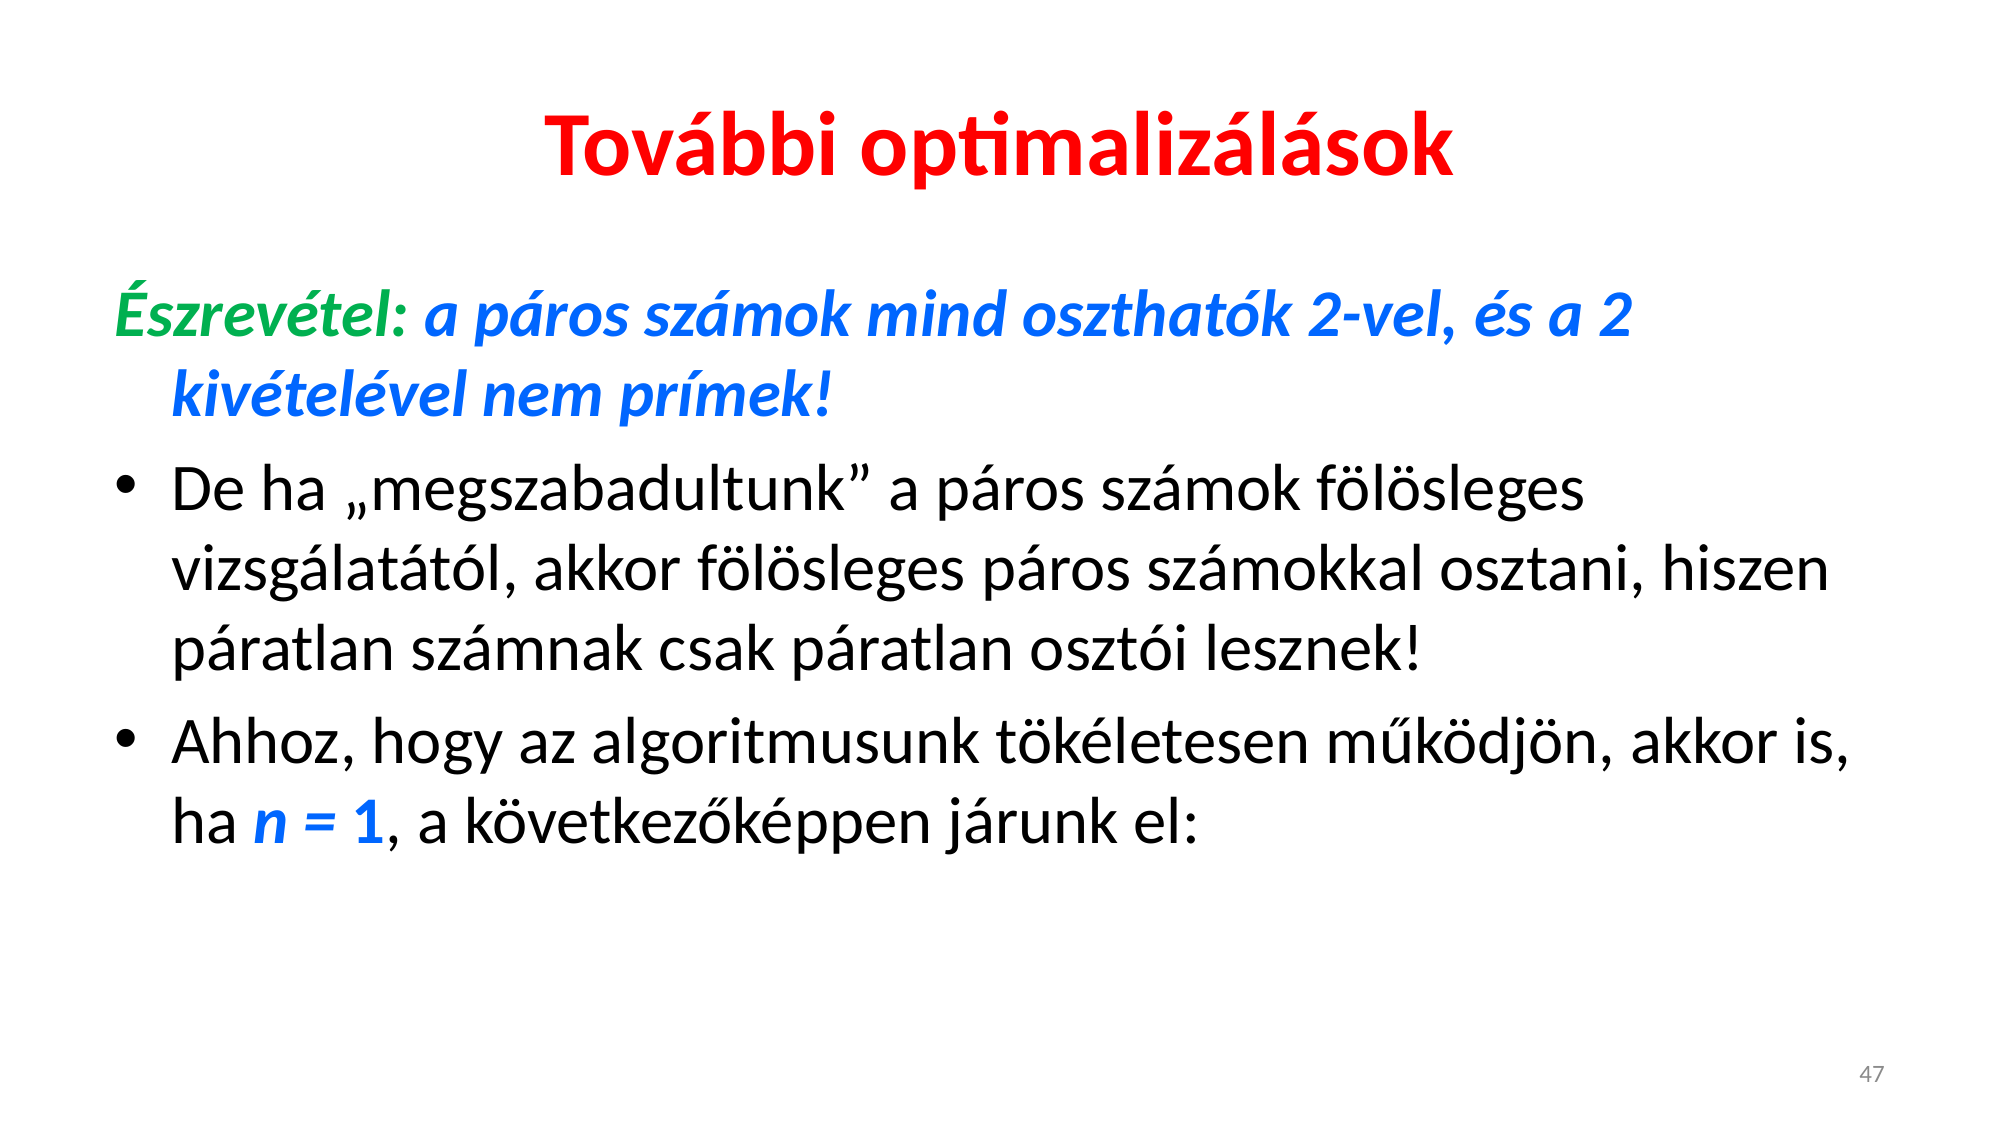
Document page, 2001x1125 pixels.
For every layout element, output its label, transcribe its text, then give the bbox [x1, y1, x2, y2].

slide_number 47 [1433, 1042, 1900, 1103]
title További optimalizálások [99, 45, 1900, 233]
list Észrevétel: a páros számok mind oszthatók 2-vel, és a 2 kivételével nem prímek! De ha „megszabadultunk” a páros számok fölösleges vizsgálatától, akkor fölösleges páros számokkal osztani, hiszen páratlan számnak csak páratlan osztói lesznek! Ahhoz, hogy az algoritmusunk tökéletesen működjön, akkor is, ha n = 1, a következőképpen járunk el: [99, 262, 1900, 1005]
